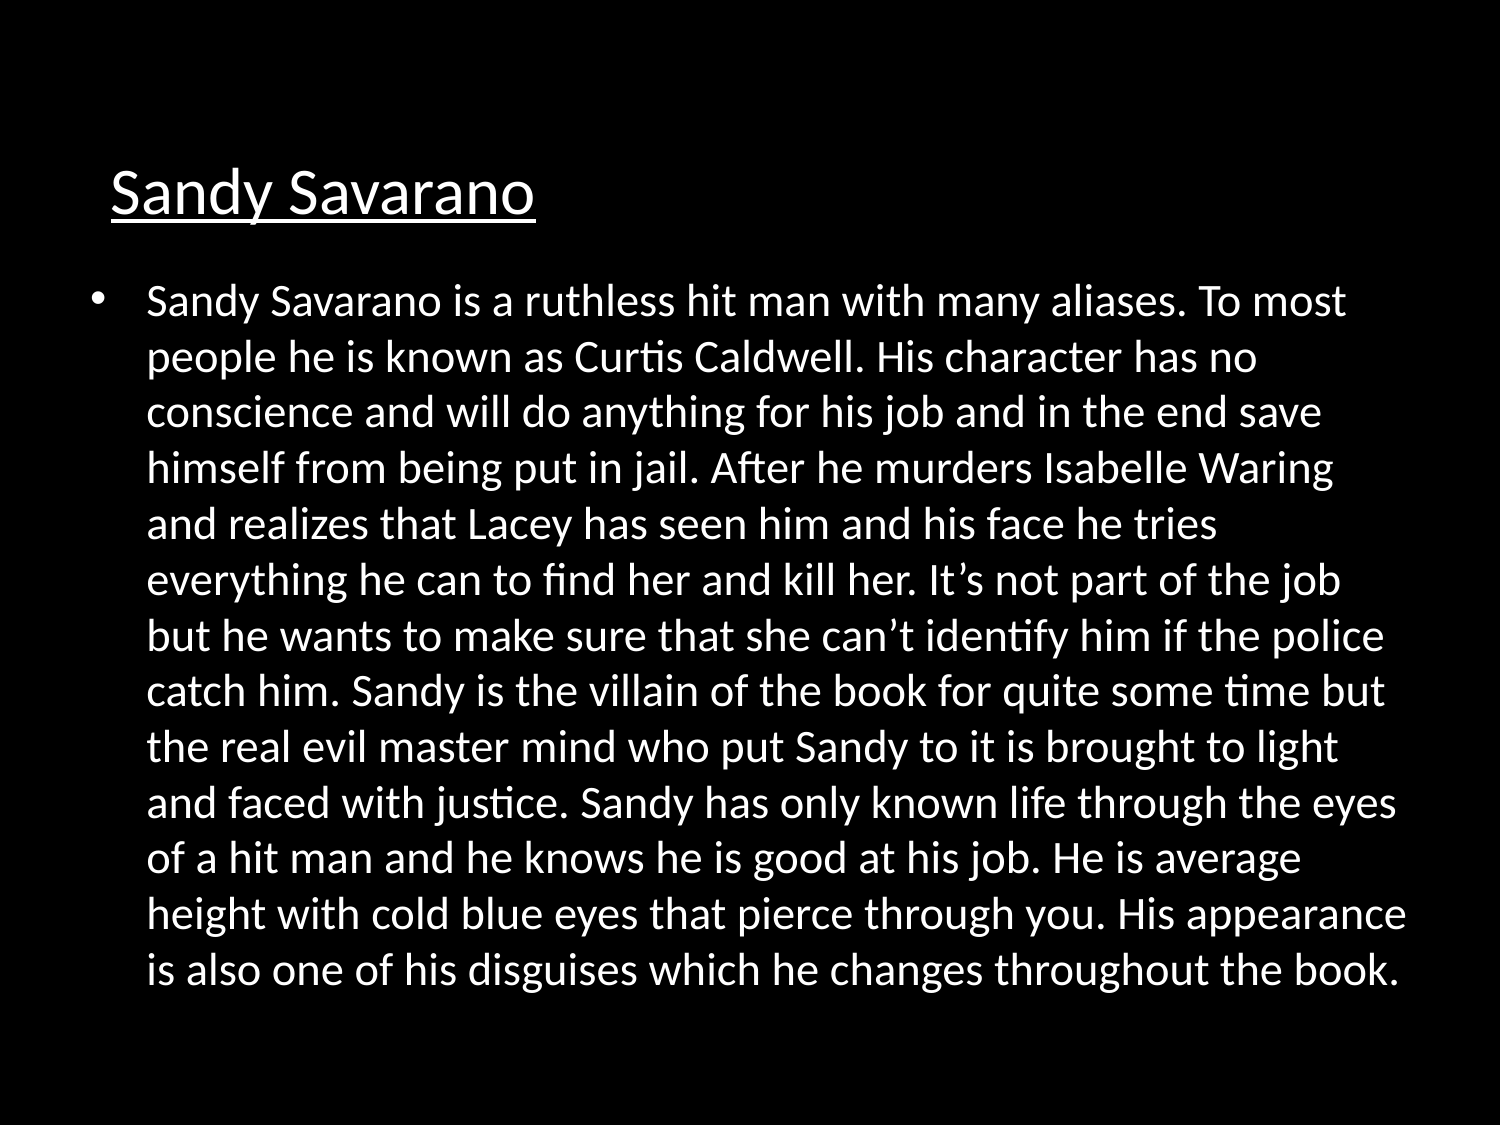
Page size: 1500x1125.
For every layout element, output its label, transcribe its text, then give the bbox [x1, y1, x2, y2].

title Sandy Savarano [0, 93, 999, 282]
list Sandy Savarano is a ruthless hit man with many aliases. To most people he is known as Curtis Caldwell. His character has no conscience and will do anything for his job and in the end save himself from being put in jail. After he murders Isabelle Waring and realizes that Lacey has seen him and his face he tries everything he can to find her and kill her. It’s not part of the job but he wants to make sure that she can’t identify him if the police catch him. Sandy is the villain of the book for quite some time but the real evil master mind who put Sandy to it is brought to light and faced with justice. Sandy has only known life through the eyes of a hit man and he knows he is good at his job. He is average height with cold blue eyes that pierce through you. His appearance is also one of his disguises which he changes throughout the book. [75, 262, 1425, 1005]
